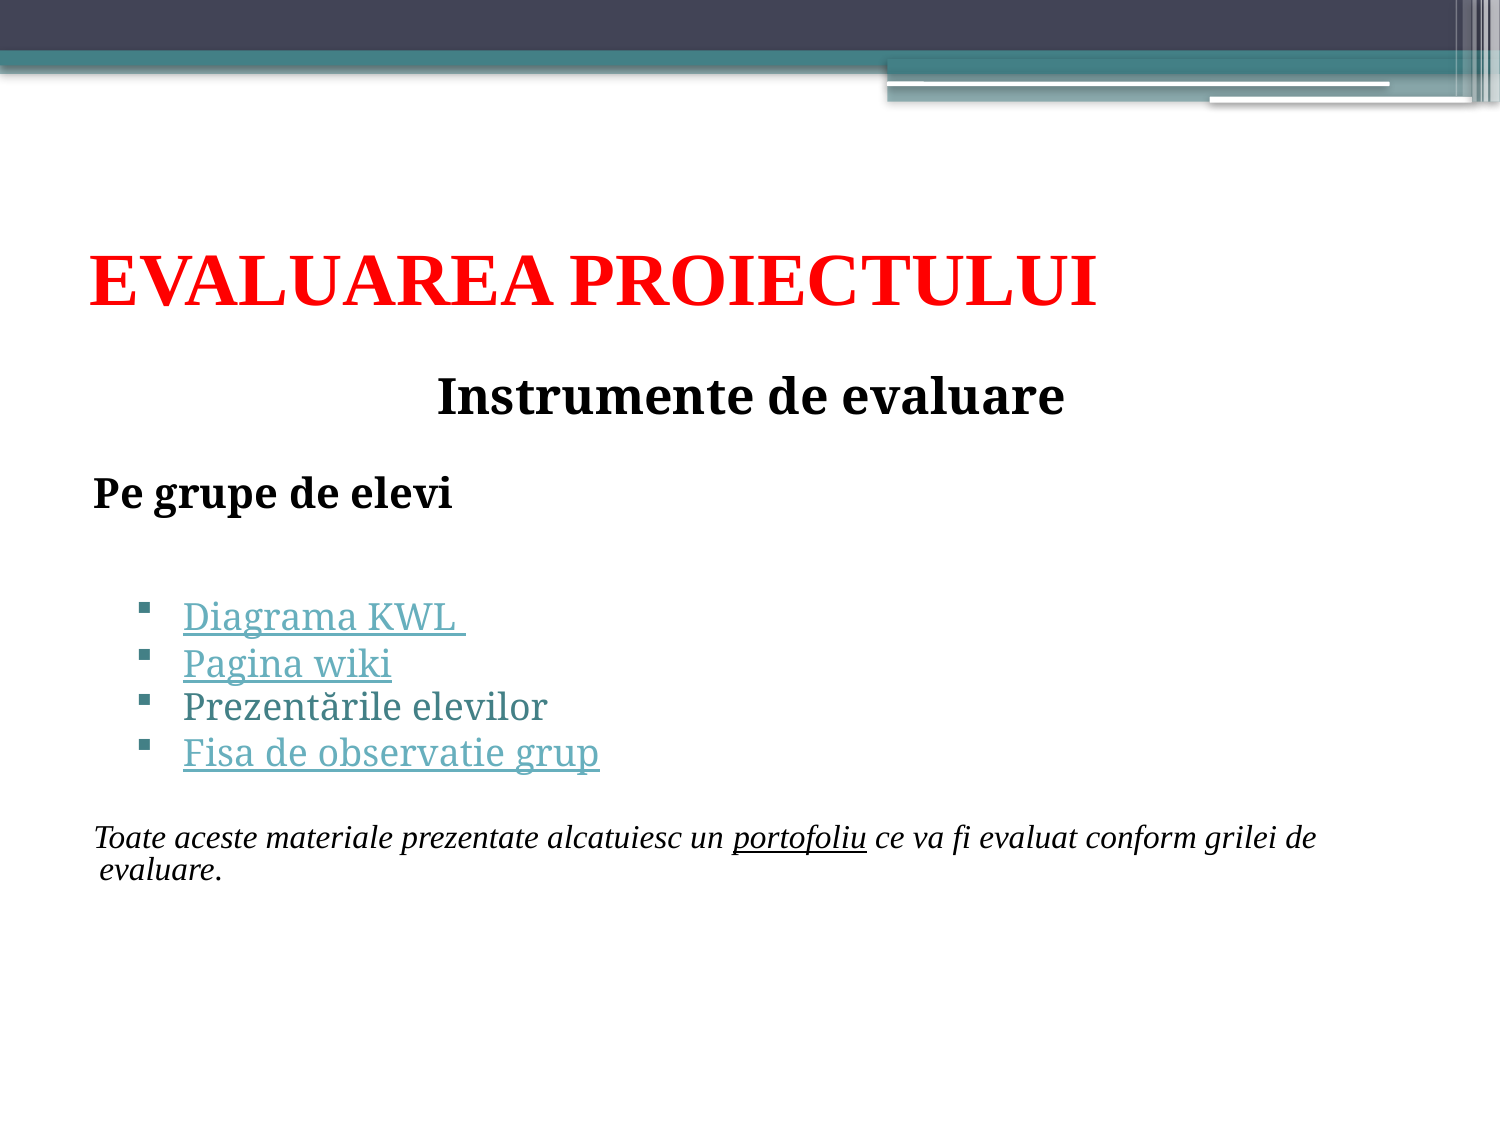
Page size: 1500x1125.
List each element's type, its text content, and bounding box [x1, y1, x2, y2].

title EVALUAREA PROIECTULUI [75, 187, 1425, 363]
list Instrumente de evaluare Pe grupe de elevi Diagrama KWL Pagina wiki Prezentările elevilor Fisa de observatie grup Toate aceste materiale prezentate alcatuiesc un portofoliu ce va fi evaluat conform grilei de evaluare. [75, 368, 1425, 1079]
